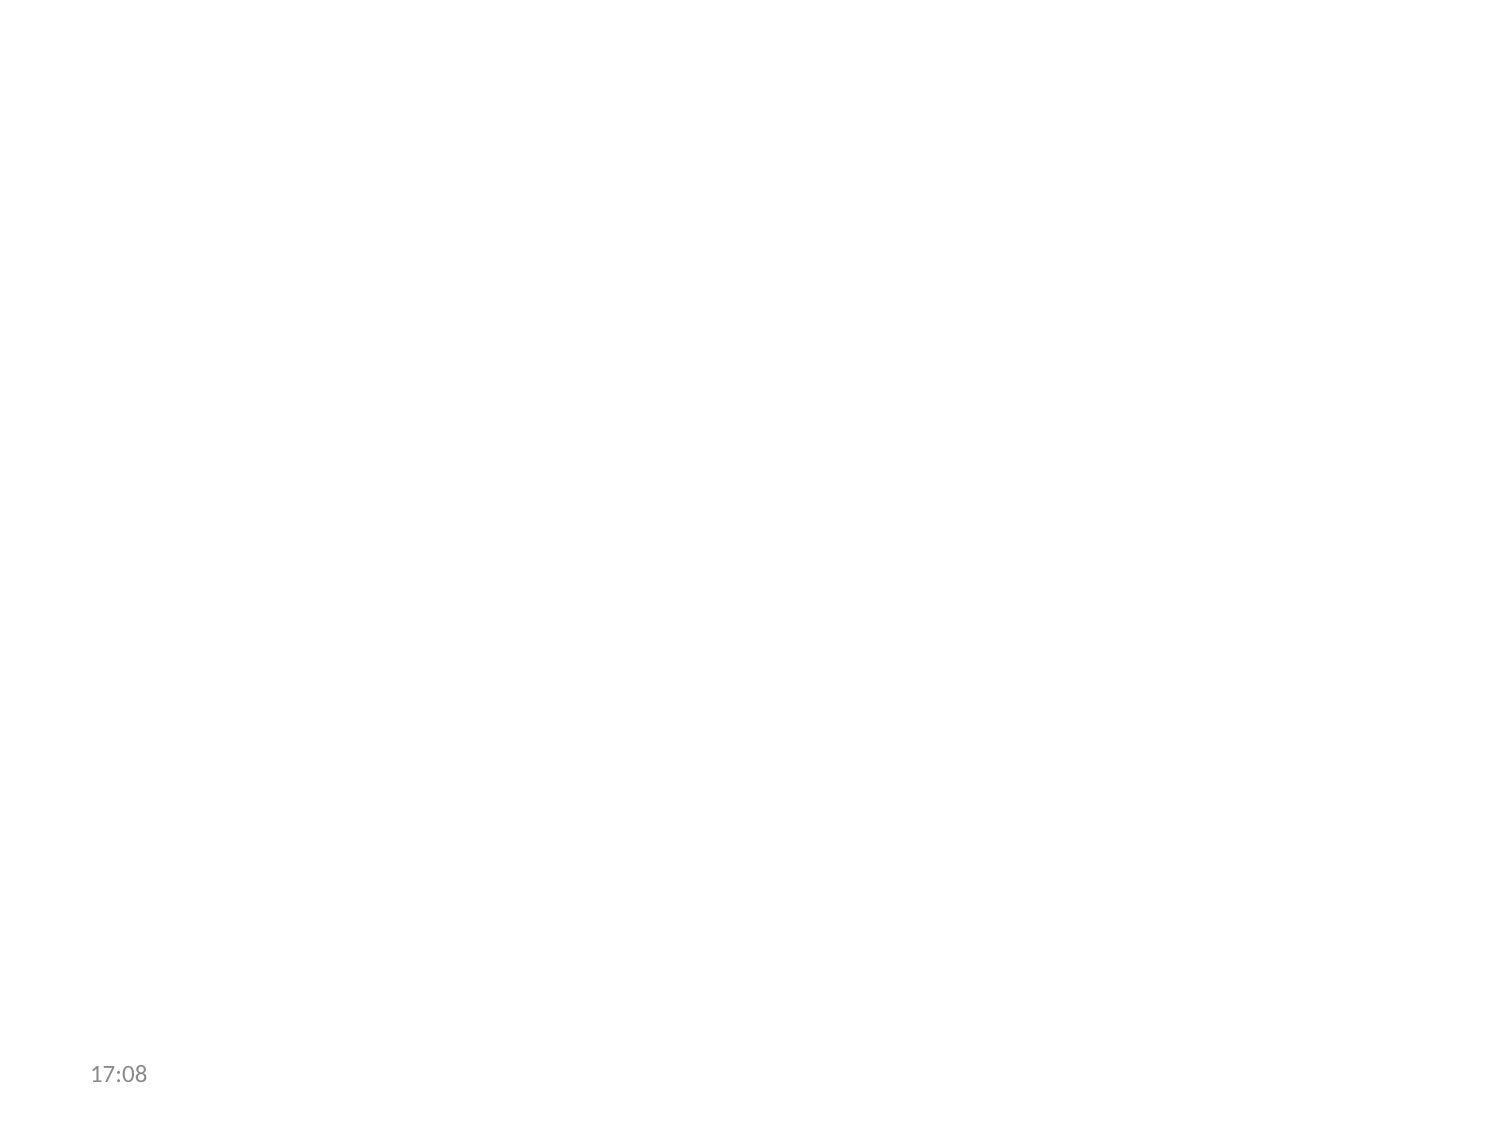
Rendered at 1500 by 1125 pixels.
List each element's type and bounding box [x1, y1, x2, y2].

slide_number [75, 1042, 425, 1103]
